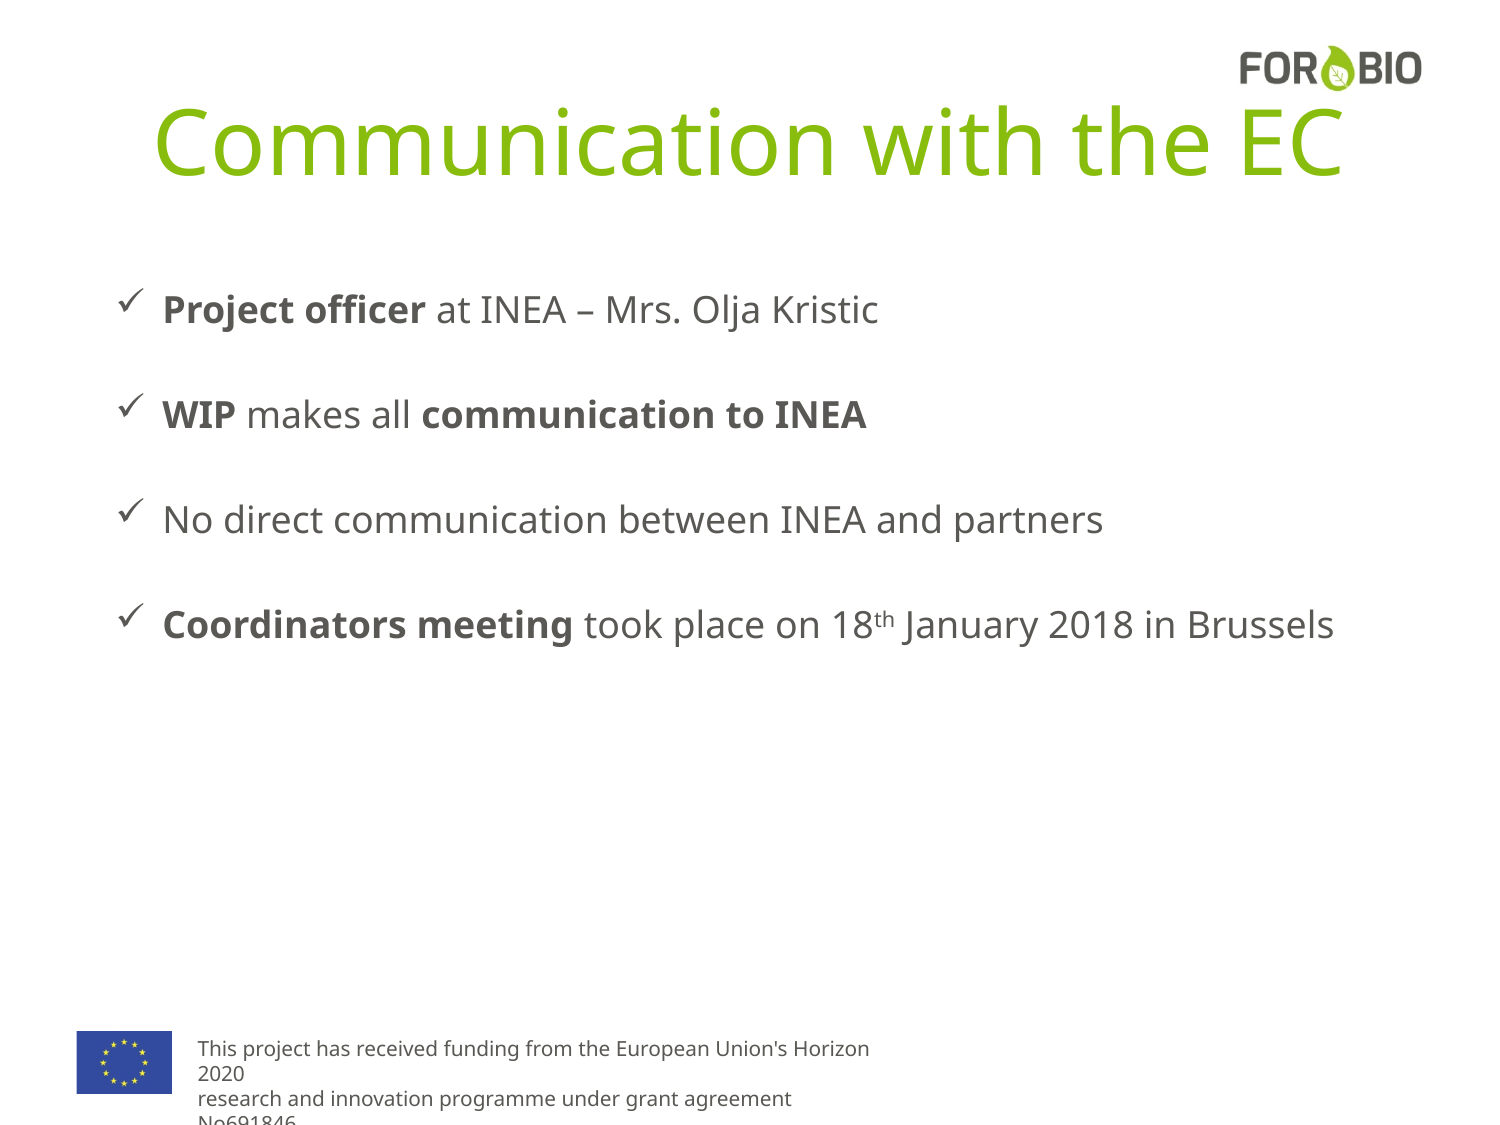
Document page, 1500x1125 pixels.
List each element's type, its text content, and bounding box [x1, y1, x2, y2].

picture [1187, 23, 1473, 114]
list Project officer at INEA – Mrs. Olja Kristic WIP makes all communication to INEA No direct communication between INEA and partners Coordinators meeting took place on 18th January 2018 in Brussels [100, 278, 1436, 1083]
picture [76, 1031, 172, 1094]
text_box [0, 255, 1321, 958]
title Communication with the EC [75, 45, 1425, 233]
